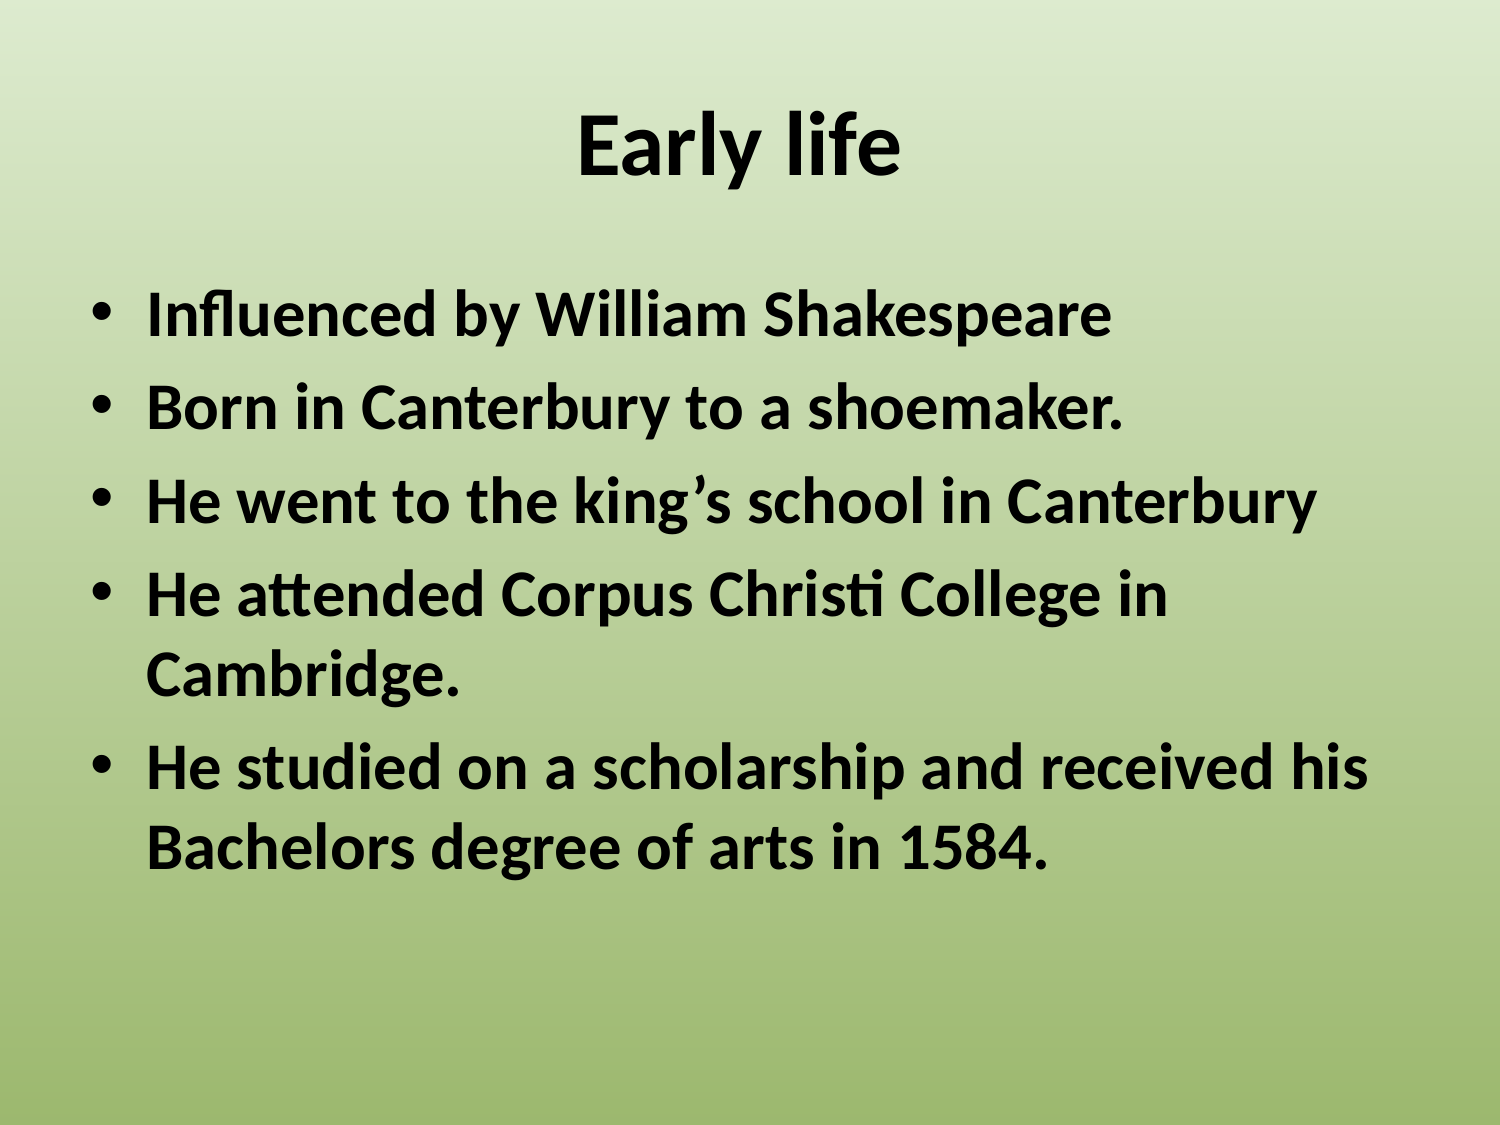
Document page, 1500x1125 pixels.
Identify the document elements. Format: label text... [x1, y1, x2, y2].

list Influenced by William Shakespeare Born in Canterbury to a shoemaker. He went to the king’s school in Canterbury He attended Corpus Christi College in Cambridge. He studied on a scholarship and received his Bachelors degree of arts in 1584. [75, 262, 1425, 1005]
title Early life [75, 45, 1425, 233]
